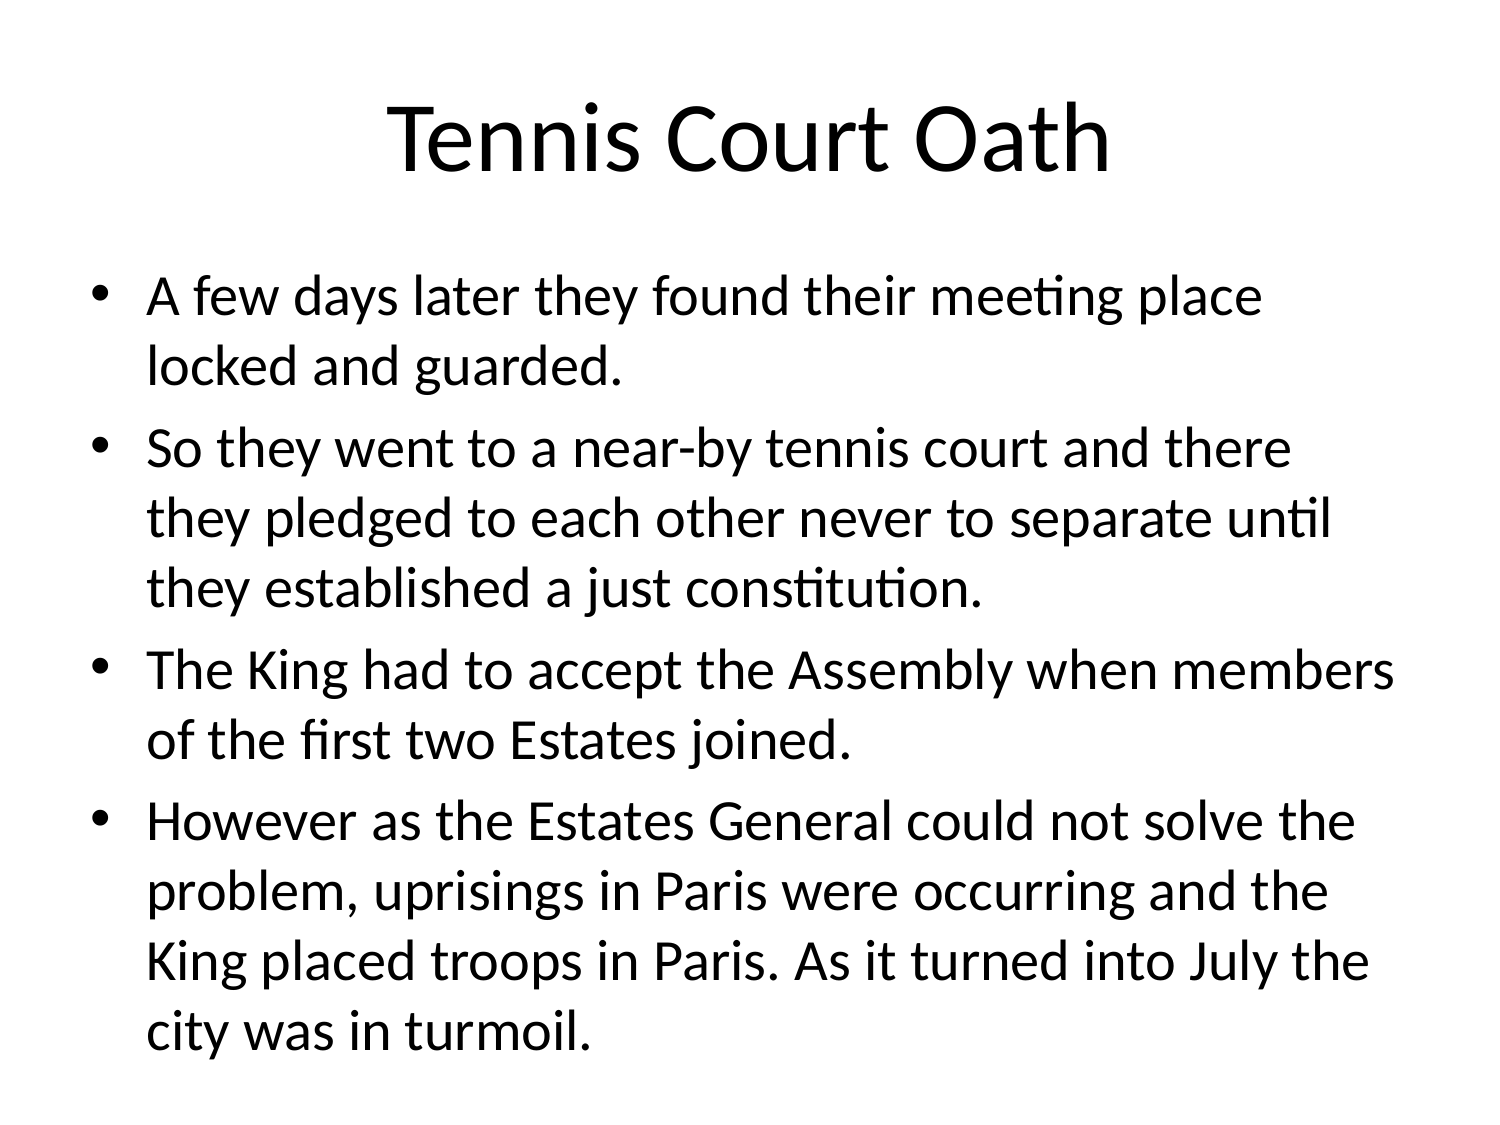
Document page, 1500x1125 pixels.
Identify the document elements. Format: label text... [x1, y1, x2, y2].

list A few days later they found their meeting place locked and guarded. So they went to a near-by tennis court and there they pledged to each other never to separate until they established a just constitution. The King had to accept the Assembly when members of the first two Estates joined. However as the Estates General could not solve the problem, uprisings in Paris were occurring and the King placed troops in Paris. As it turned into July the city was in turmoil. [75, 249, 1425, 1080]
title Tennis Court Oath [75, 37, 1425, 225]
